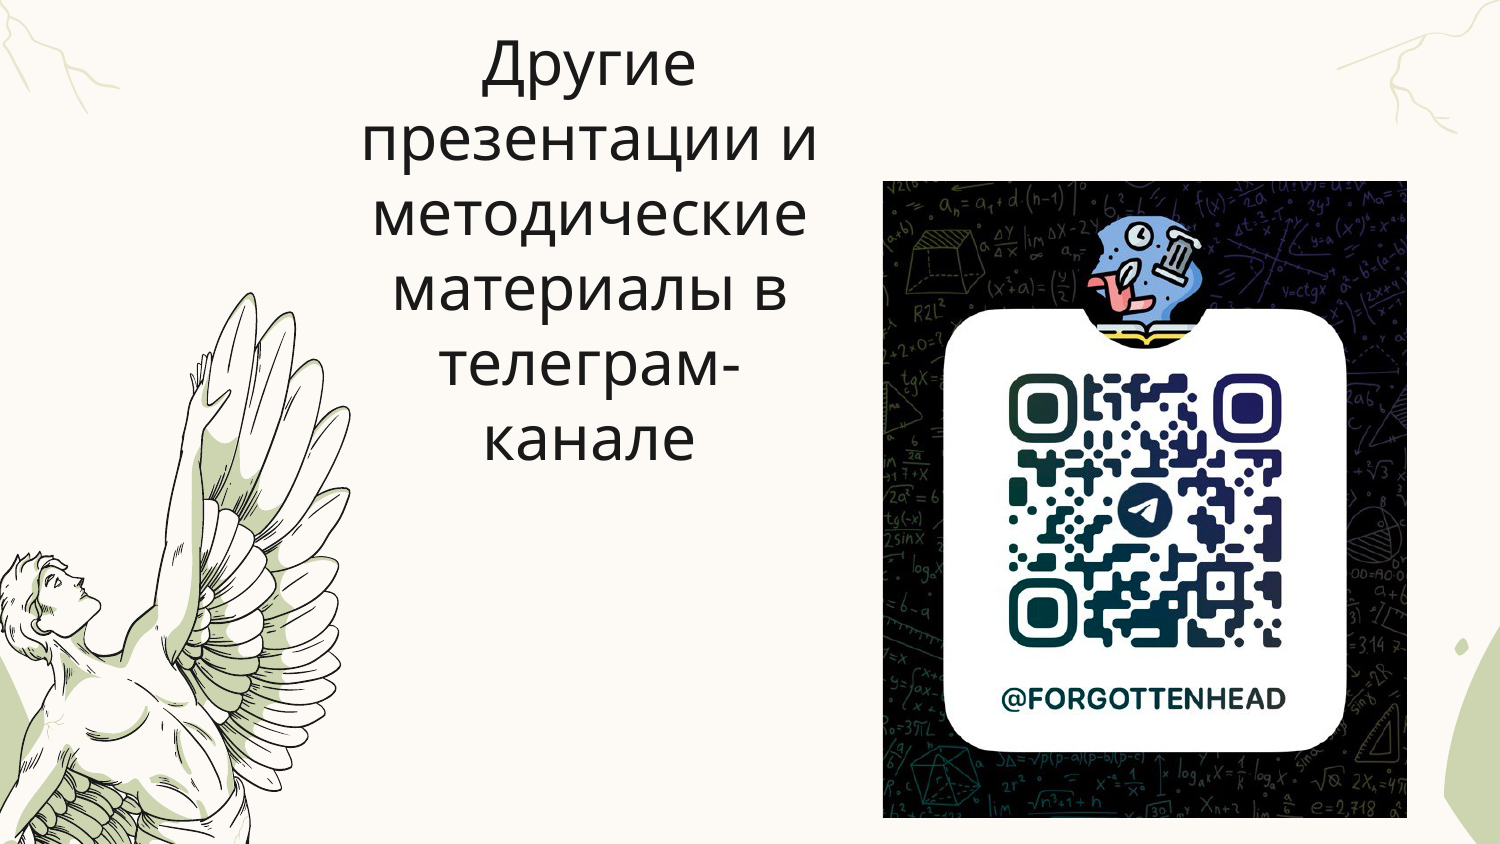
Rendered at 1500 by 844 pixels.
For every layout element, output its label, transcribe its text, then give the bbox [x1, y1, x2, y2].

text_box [0, 291, 352, 844]
picture [882, 181, 1408, 818]
title Другие презентации и методические материалы в телеграм-канале [324, 8, 856, 103]
